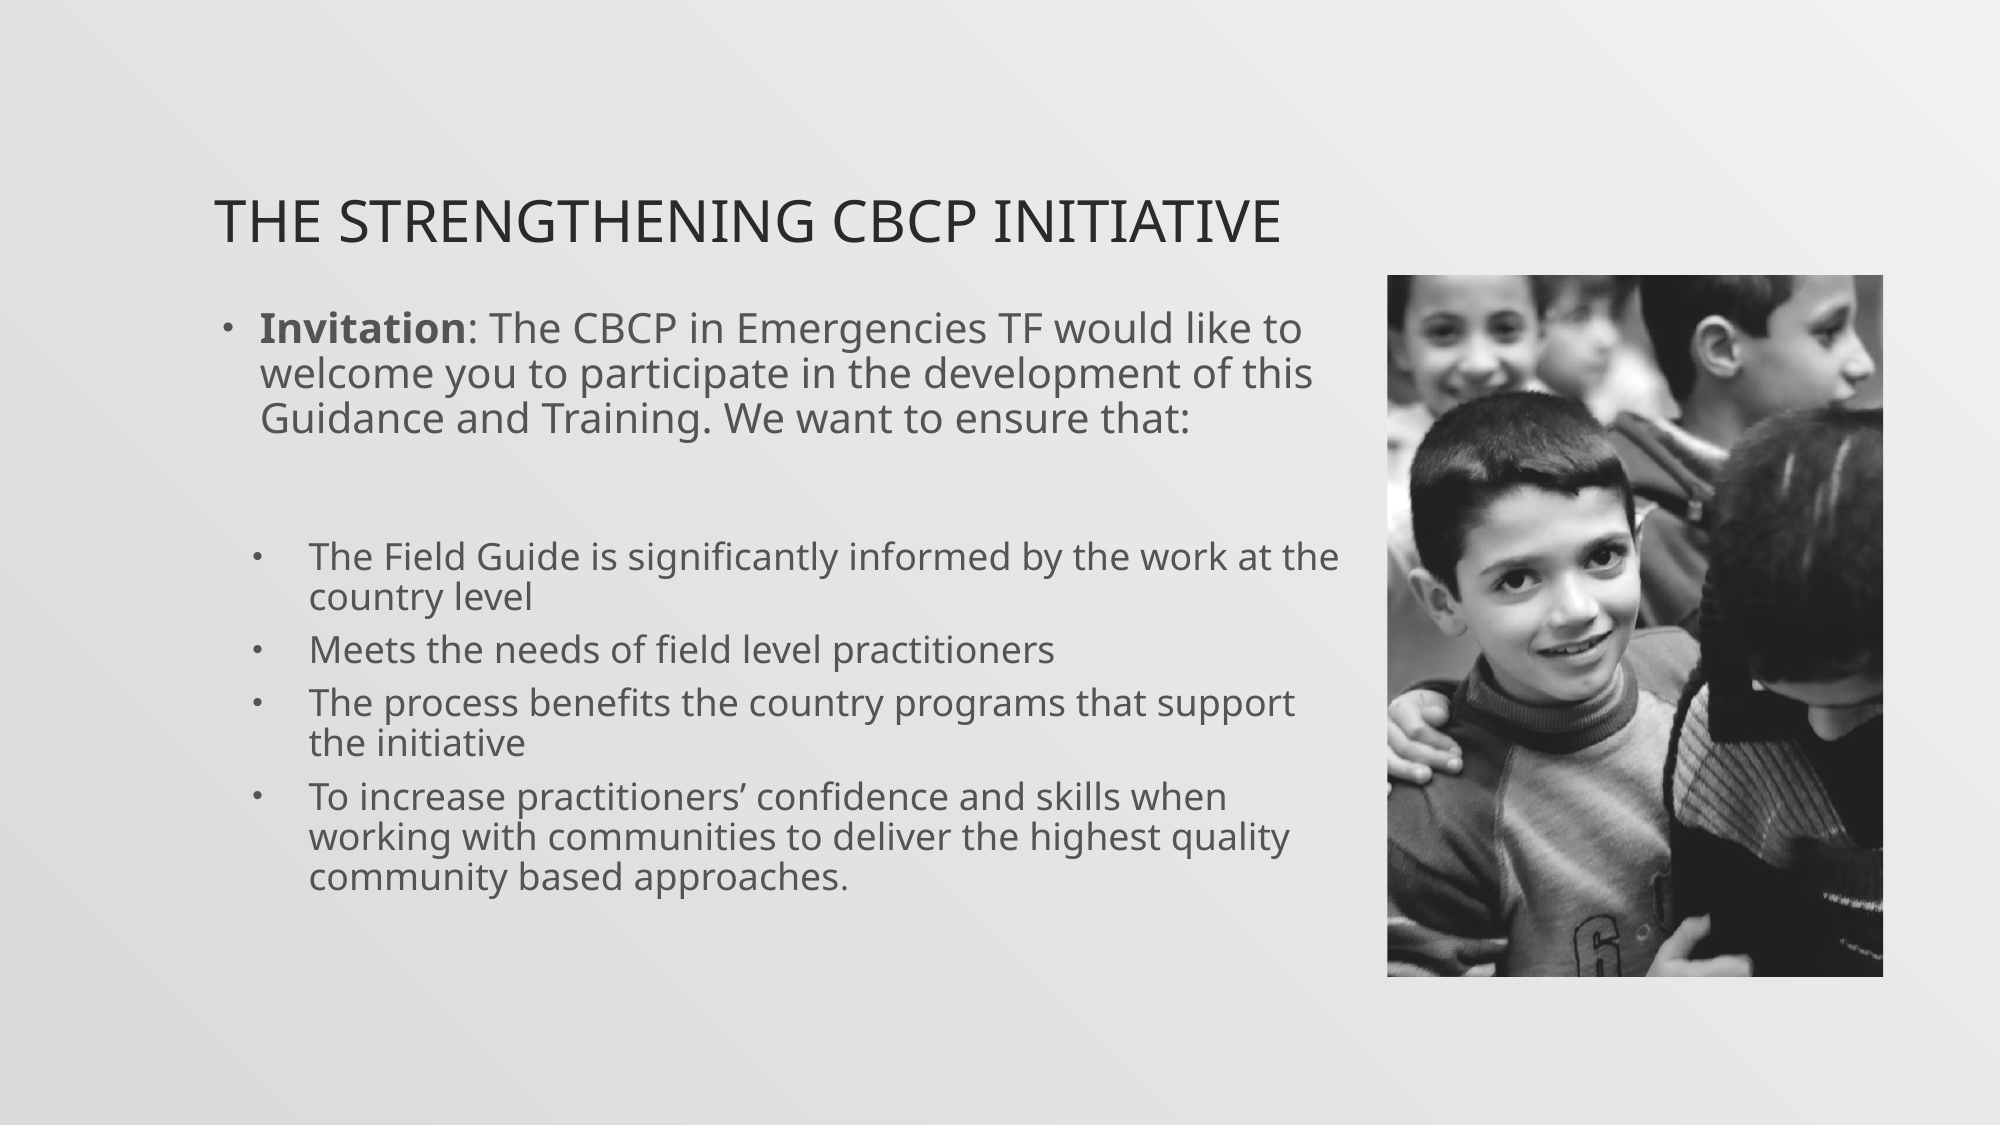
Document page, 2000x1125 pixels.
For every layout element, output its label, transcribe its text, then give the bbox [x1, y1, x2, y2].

text_box [1387, 275, 1884, 977]
list Invitation: The CBCP in Emergencies TF would like to welcome you to participate in the development of this Guidance and Training. We want to ensure that: The Field Guide is significantly informed by the work at the country level Meets the needs of field level practitioners The process benefits the country programs that support the initiative To increase practitioners’ confidence and skills when working with communities to deliver the highest quality community based approaches. [199, 299, 1363, 1013]
title The Strengthening CBCP Initiative [199, 45, 1800, 263]
